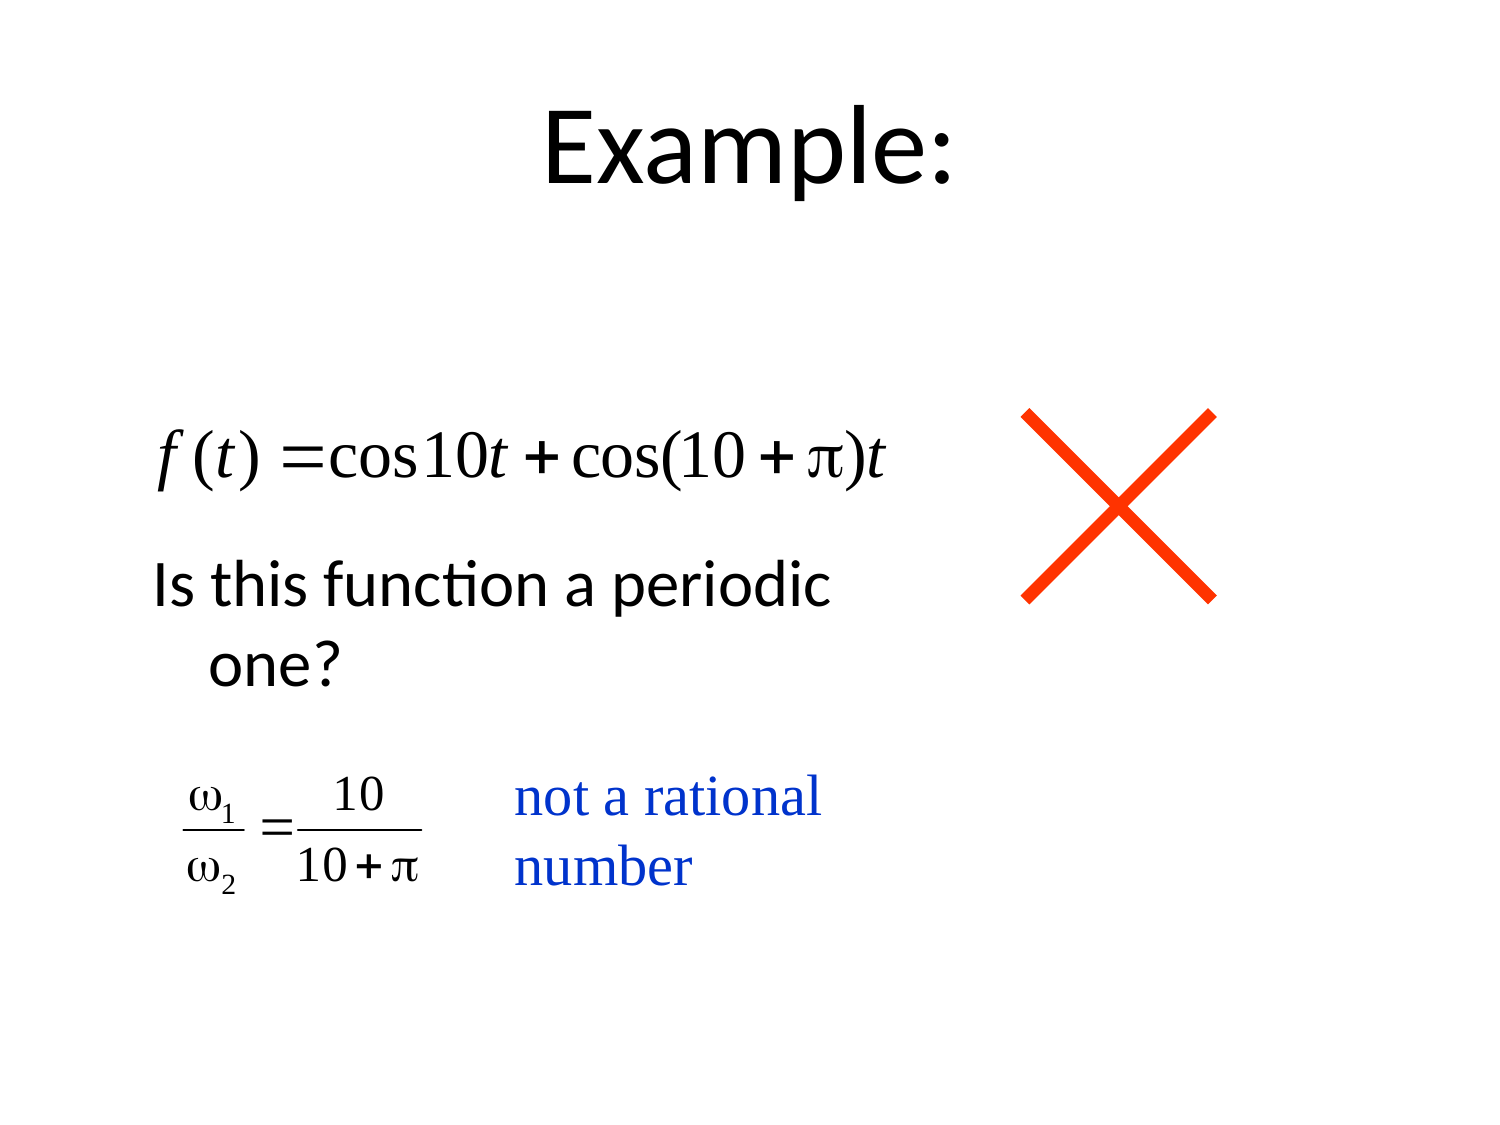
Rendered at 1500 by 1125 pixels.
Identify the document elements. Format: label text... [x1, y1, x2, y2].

title Example: [75, 45, 1425, 233]
list Is this function a periodic one? [137, 532, 988, 633]
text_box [174, 762, 434, 906]
text_box not a rational number [500, 749, 925, 905]
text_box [134, 415, 901, 506]
